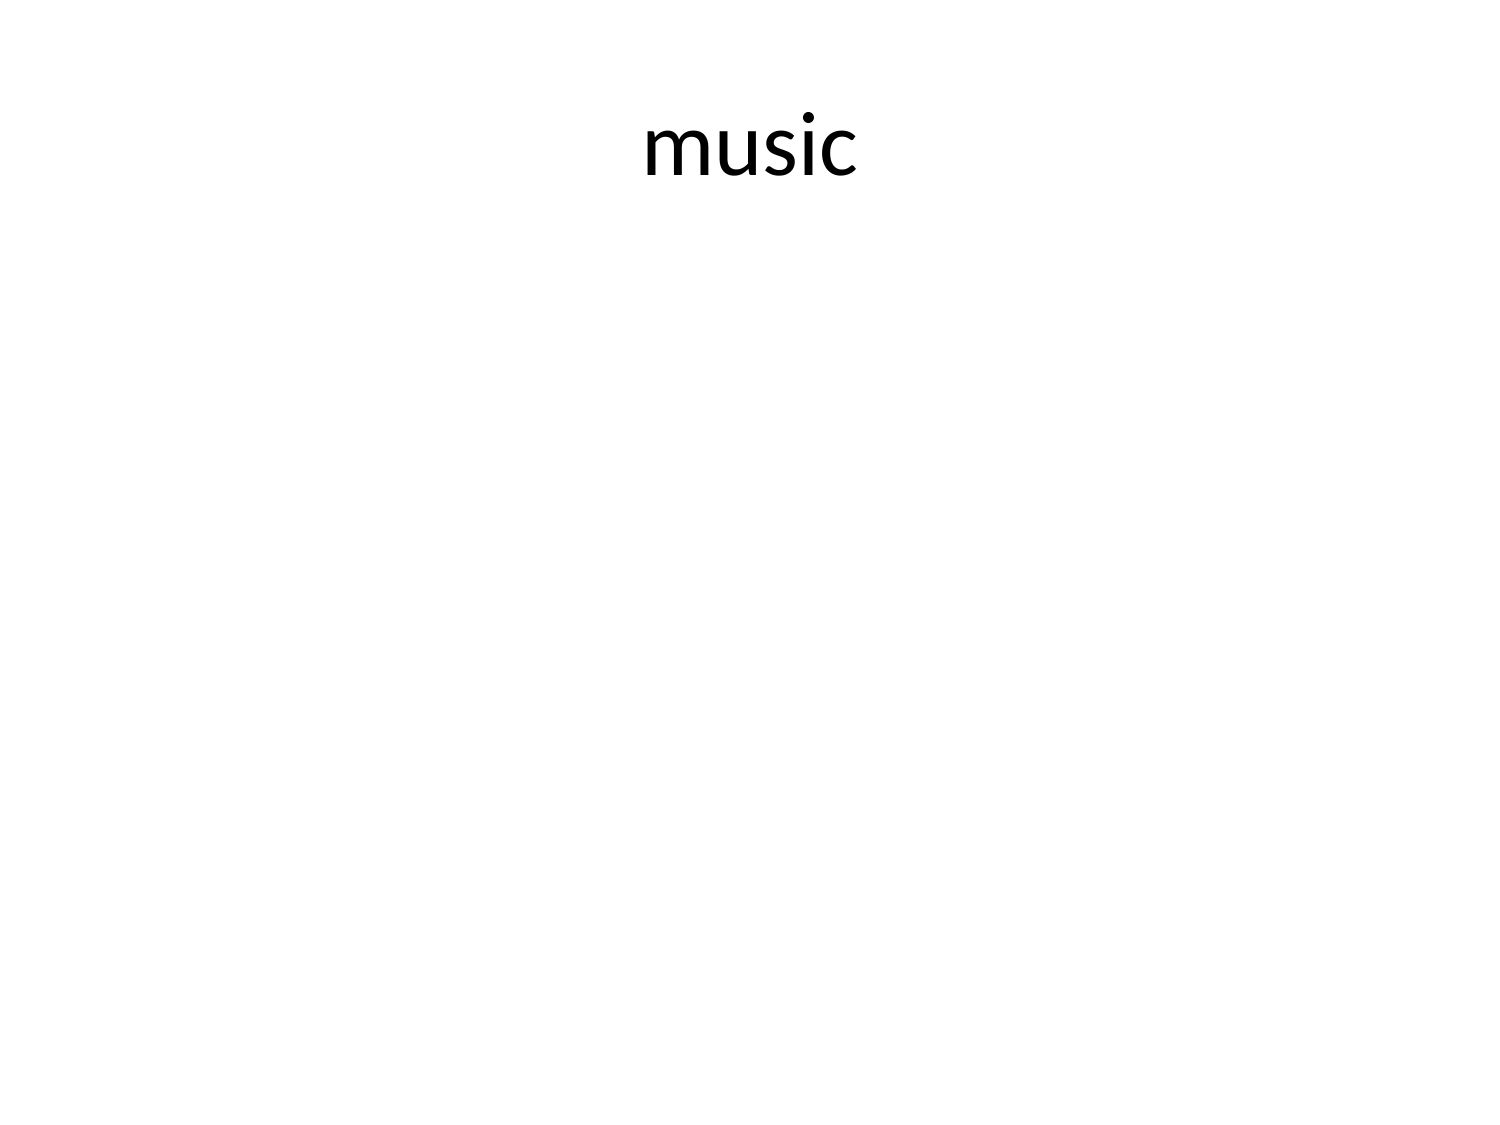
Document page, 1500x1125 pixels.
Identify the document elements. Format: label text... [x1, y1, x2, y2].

title music [75, 45, 1425, 233]
